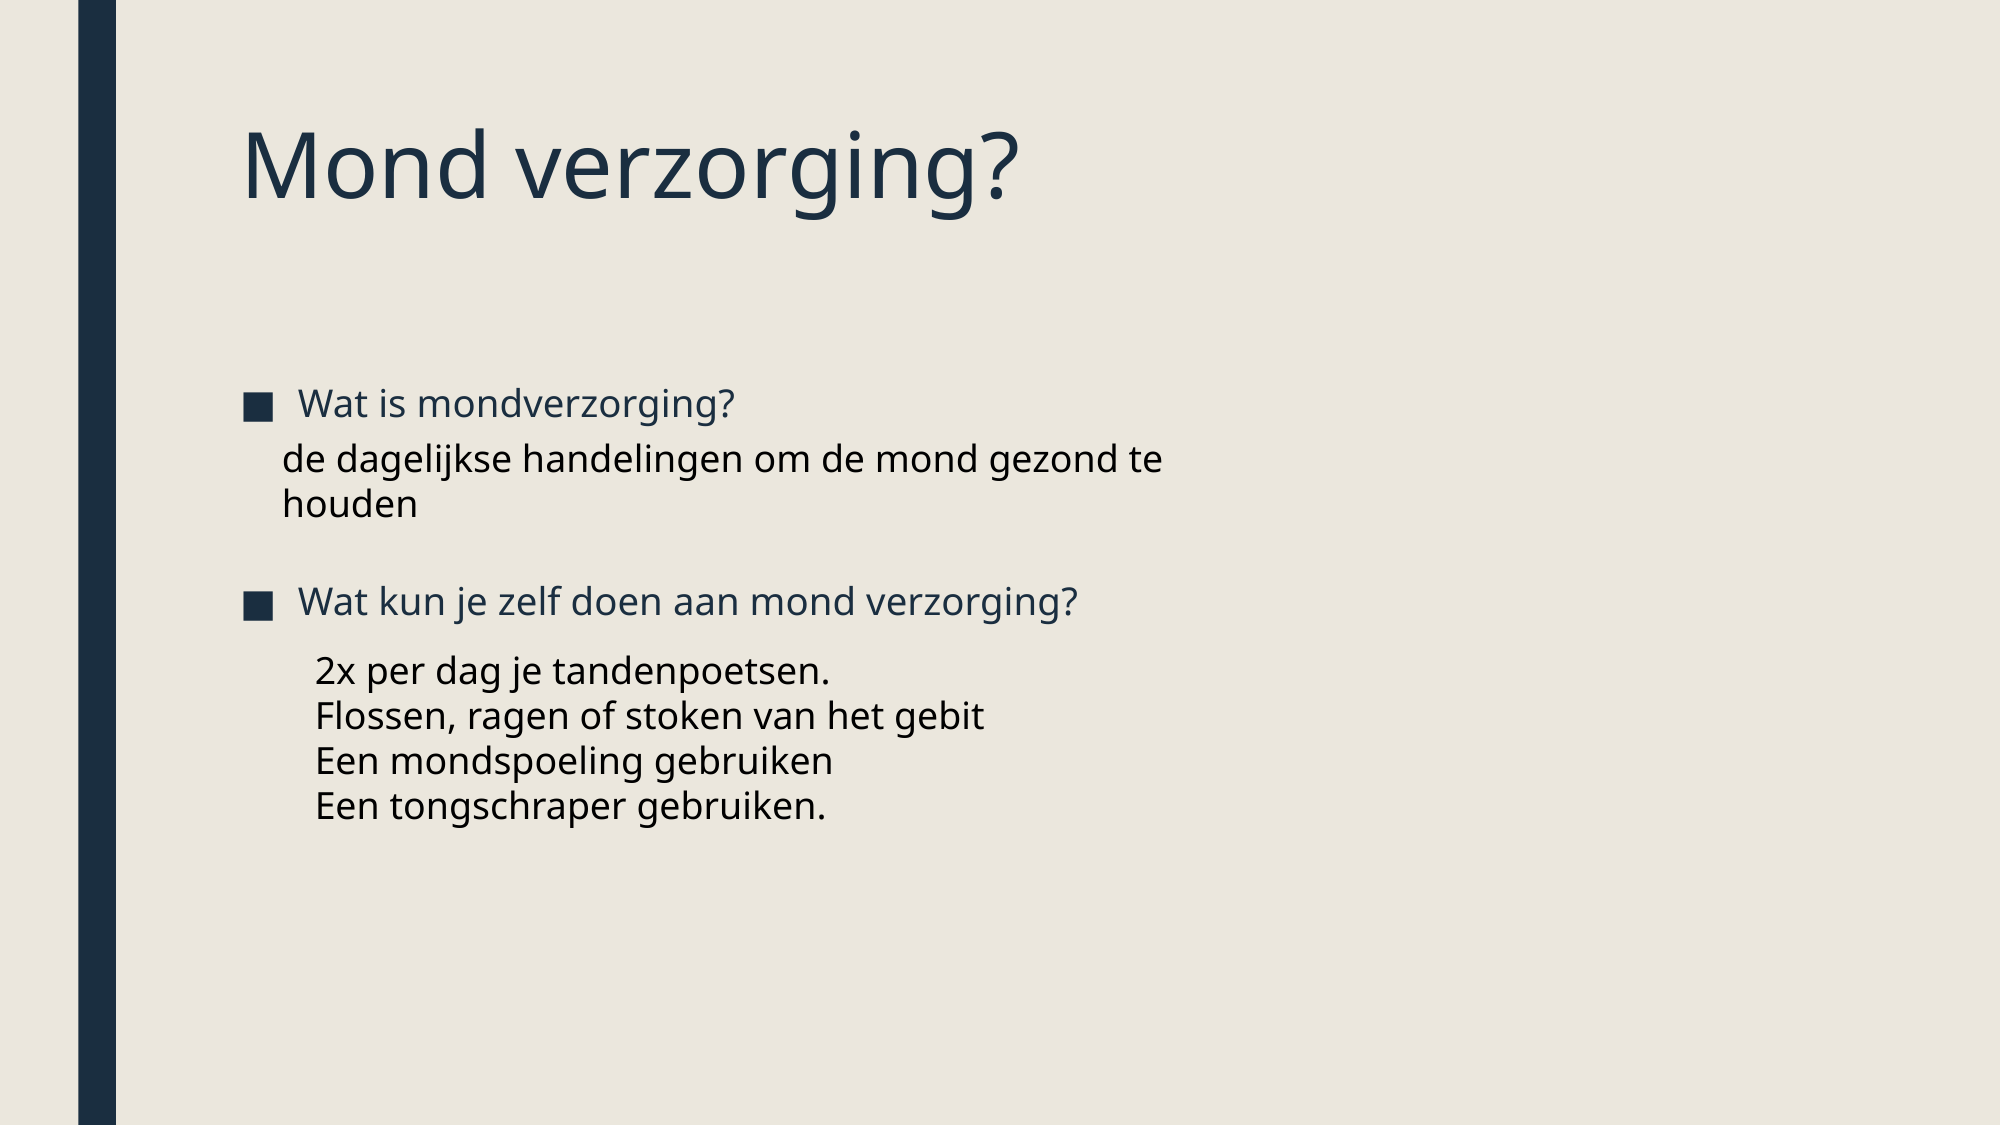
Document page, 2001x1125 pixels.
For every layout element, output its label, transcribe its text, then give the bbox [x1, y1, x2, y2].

text_box de dagelijkse handelingen om de mond gezond te houden [267, 427, 1324, 533]
list Wat is mondverzorging? Wat kun je zelf doen aan mond verzorging? [225, 375, 1800, 720]
text_box 2x per dag je tandenpoetsen. Flossen, ragen of stoken van het gebit Een mondspoeling gebruiken Een tongschraper gebruiken. [299, 639, 1402, 835]
title Mond verzorging? [225, 112, 1800, 357]
